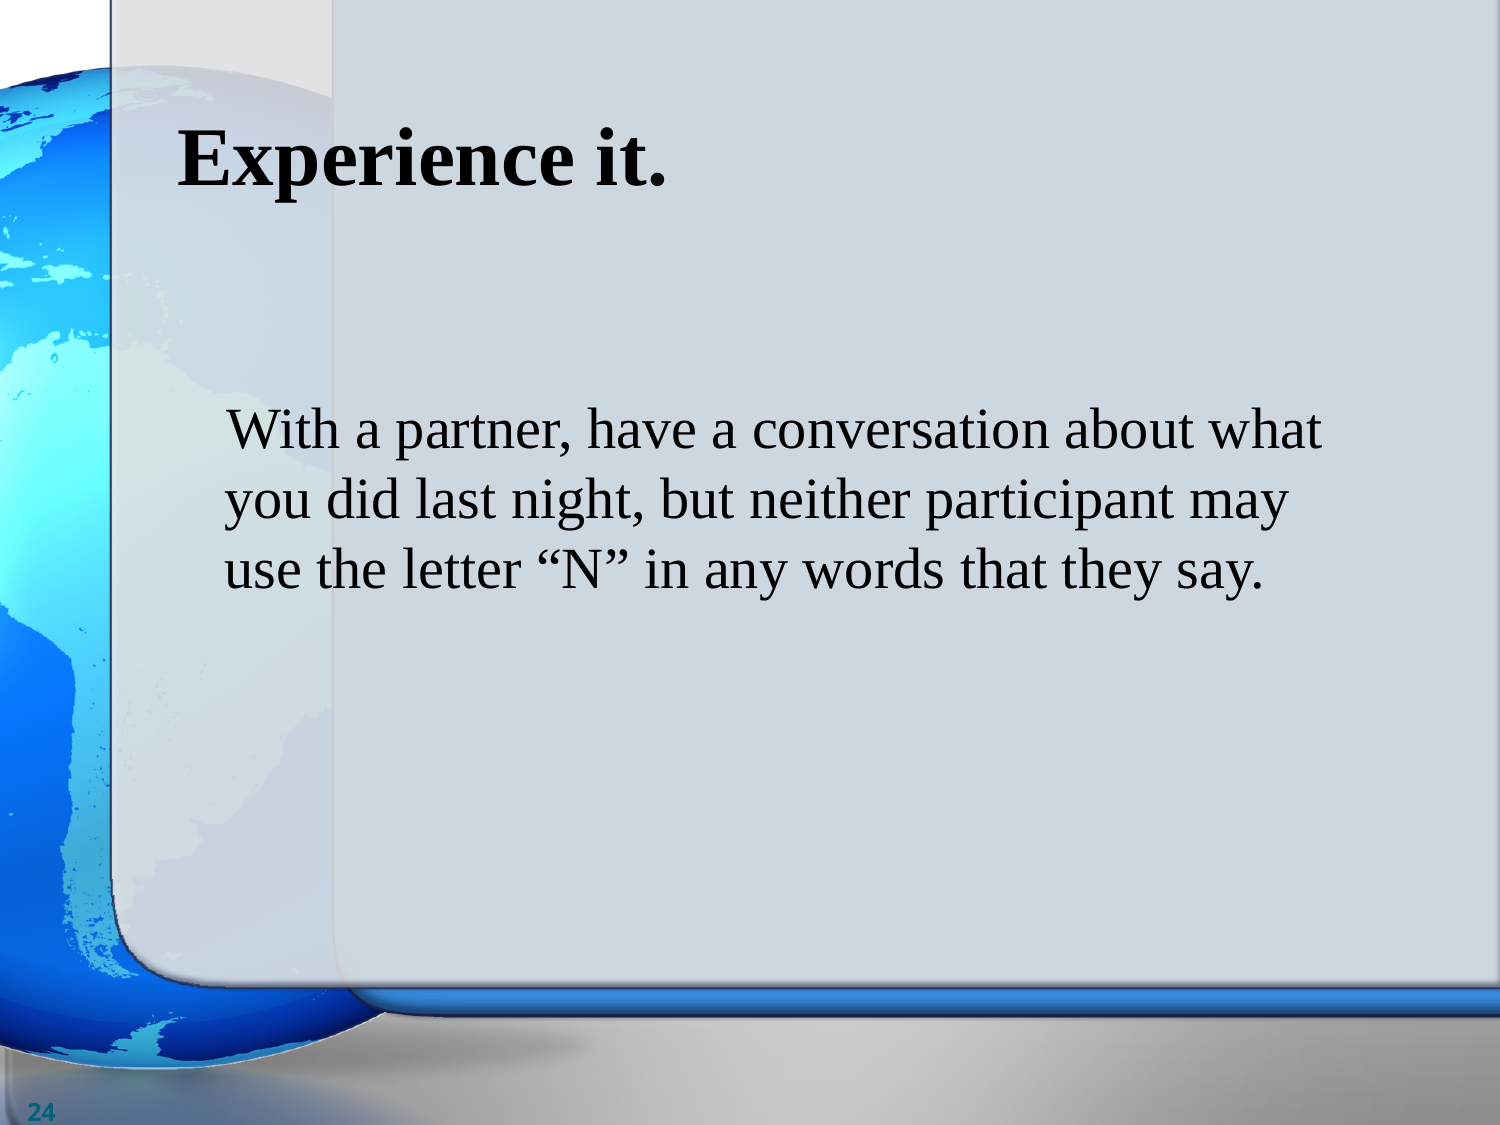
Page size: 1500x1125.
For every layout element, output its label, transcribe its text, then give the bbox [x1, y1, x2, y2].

slide_number 24 [12, 1088, 363, 1125]
text_box With a partner, have a conversation about what you did last night, but neither participant may use the letter “N” in any words that they say. [124, 312, 1388, 608]
title Experience it. [162, 62, 1275, 250]
picture [0, 0, 1500, 1125]
